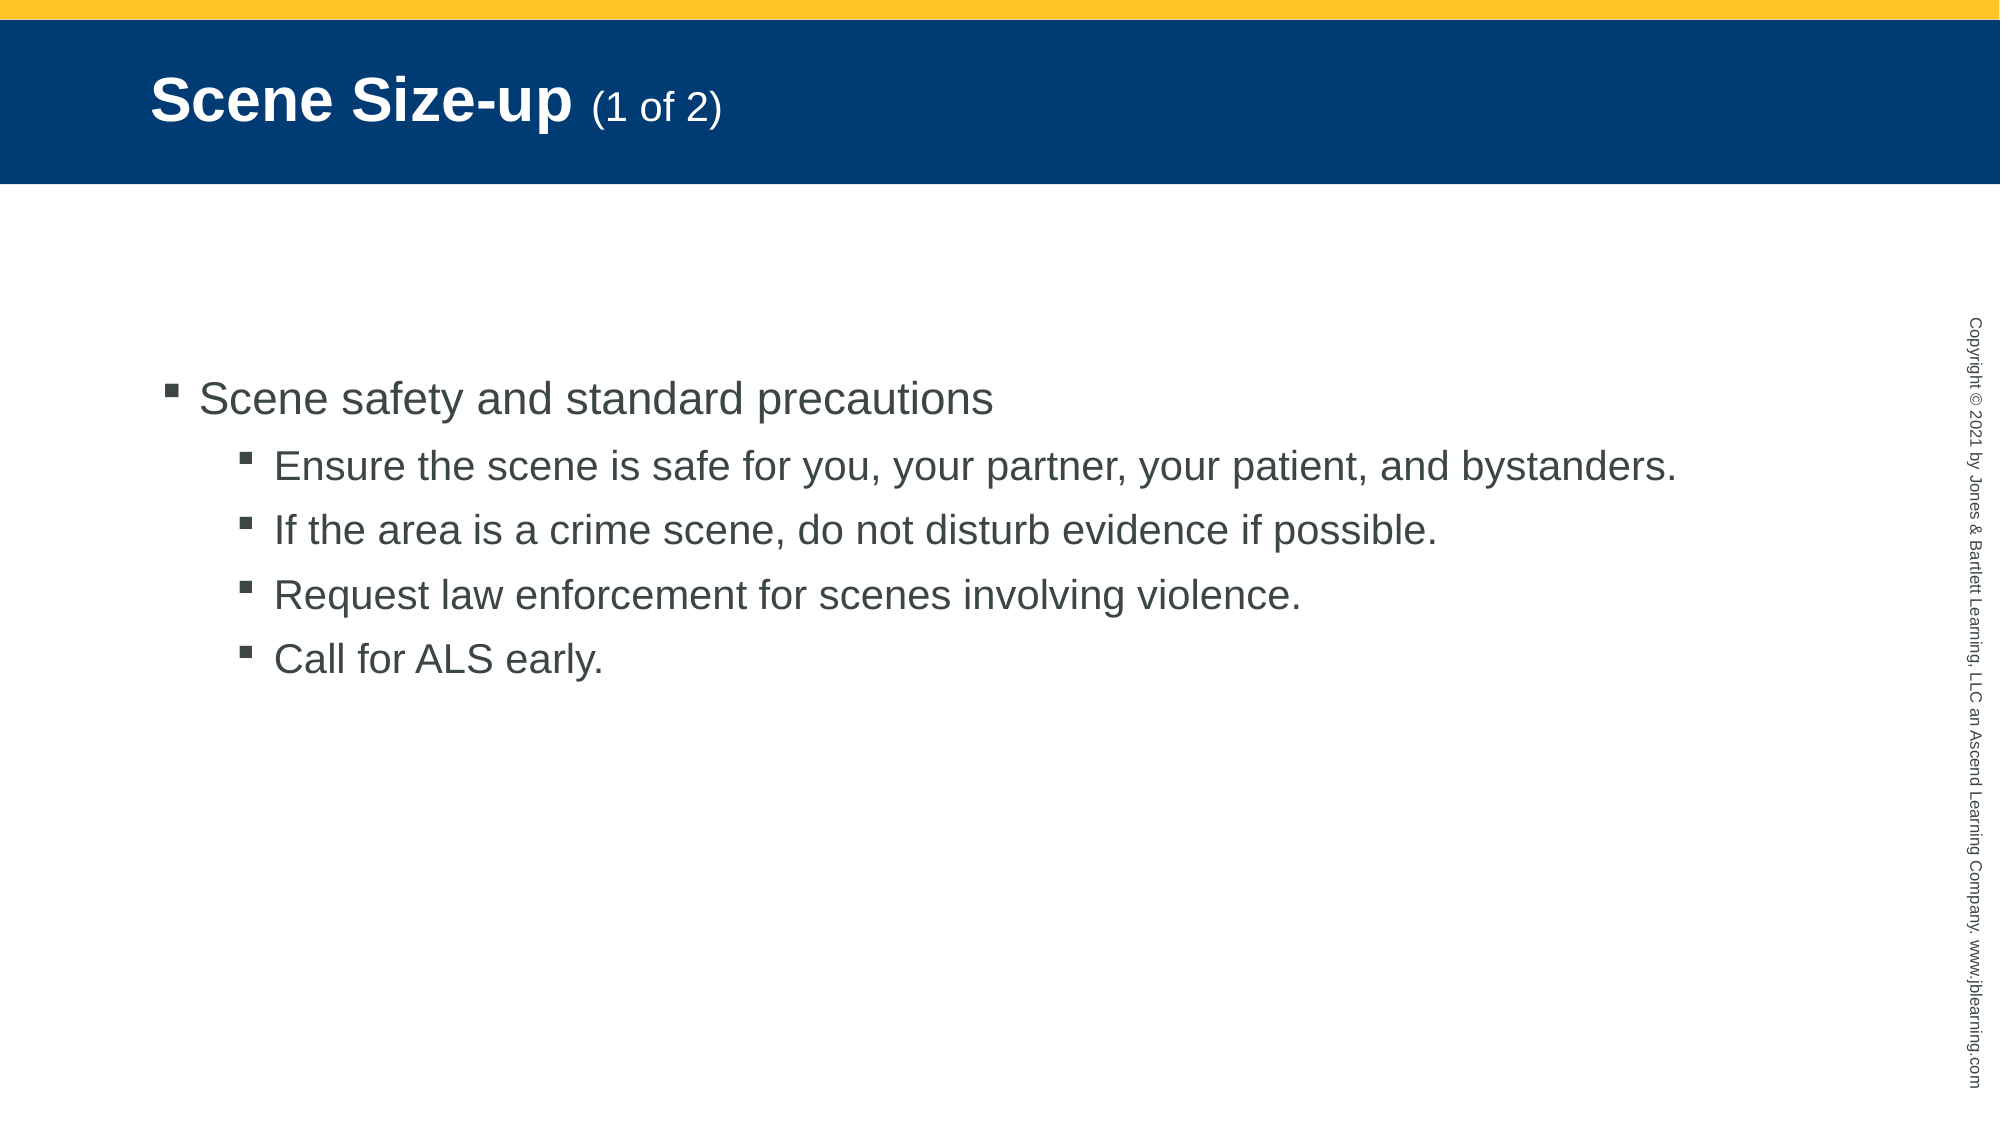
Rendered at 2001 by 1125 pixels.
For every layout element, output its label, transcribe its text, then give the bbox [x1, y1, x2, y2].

title Scene Size-up (1 of 2) [0, 19, 2000, 185]
list Scene safety and standard precautions Ensure the scene is safe for you, your partner, your patient, and bystanders. If the area is a crime scene, do not disturb evidence if possible. Request law enforcement for scenes involving violence. Call for ALS early. [146, 361, 1859, 1016]
